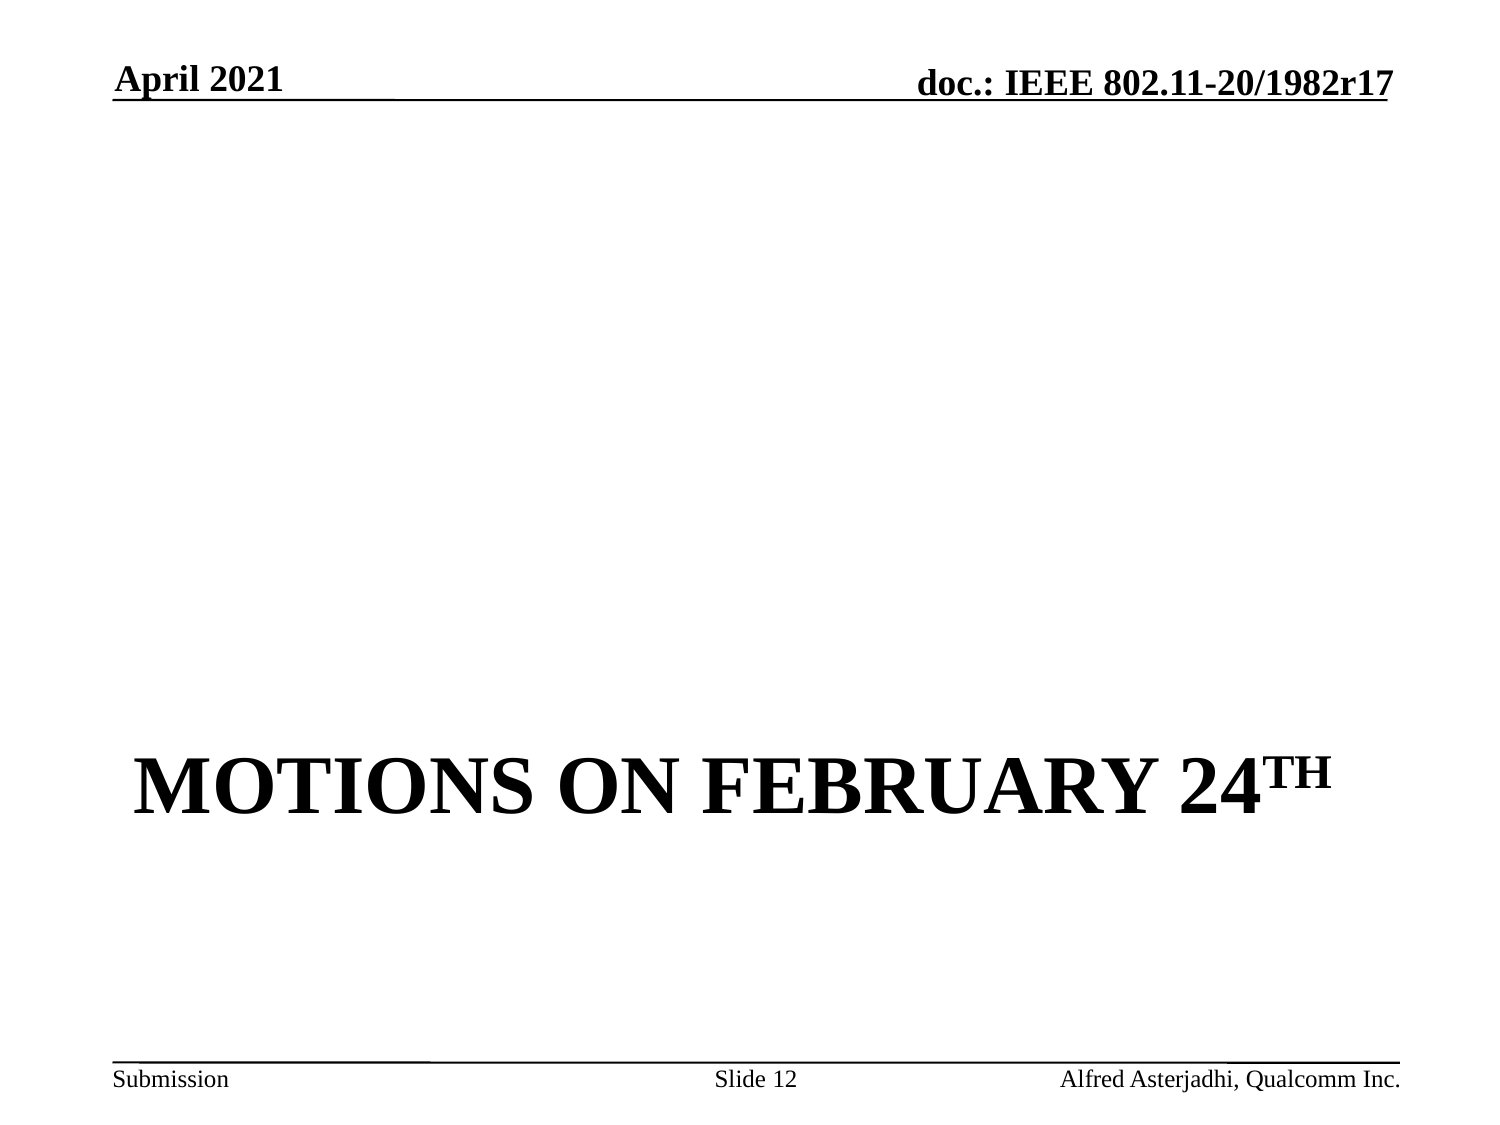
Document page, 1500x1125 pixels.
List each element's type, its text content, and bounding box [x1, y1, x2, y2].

footer Alfred Asterjadhi, Qualcomm Inc. [878, 1061, 1402, 1093]
title Motions on FEBRUARY 24th [118, 722, 1394, 947]
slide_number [114, 54, 423, 100]
slide_number Slide 12 [712, 1061, 800, 1123]
